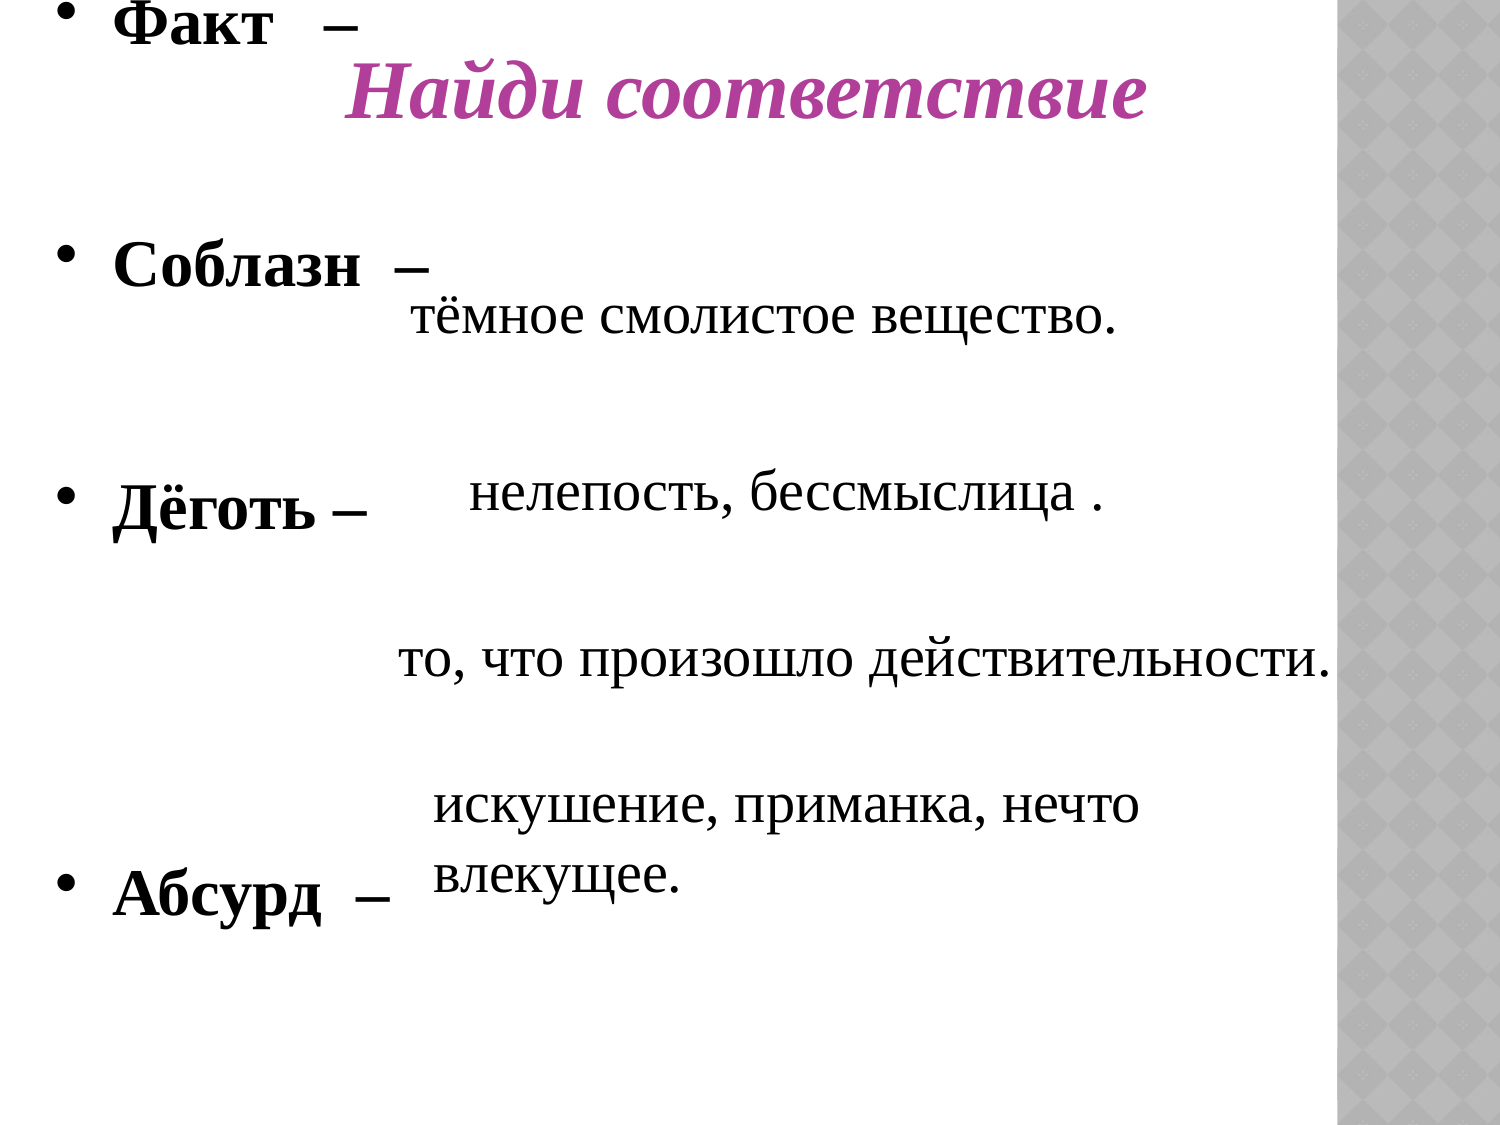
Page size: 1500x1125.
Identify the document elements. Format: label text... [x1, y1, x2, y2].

text_box искушение, приманка, нечто влекущее. [418, 756, 1376, 957]
text_box Факт – Соблазн – Дёготь – Абсурд – [41, 0, 467, 1125]
text_box Найди соответствие [467, 28, 1208, 143]
text_box то, что произошло действительности. [383, 610, 1376, 740]
text_box нелепость, бессмыслица . [454, 444, 1211, 575]
text_box тёмное смолистое вещество. [395, 267, 1229, 398]
